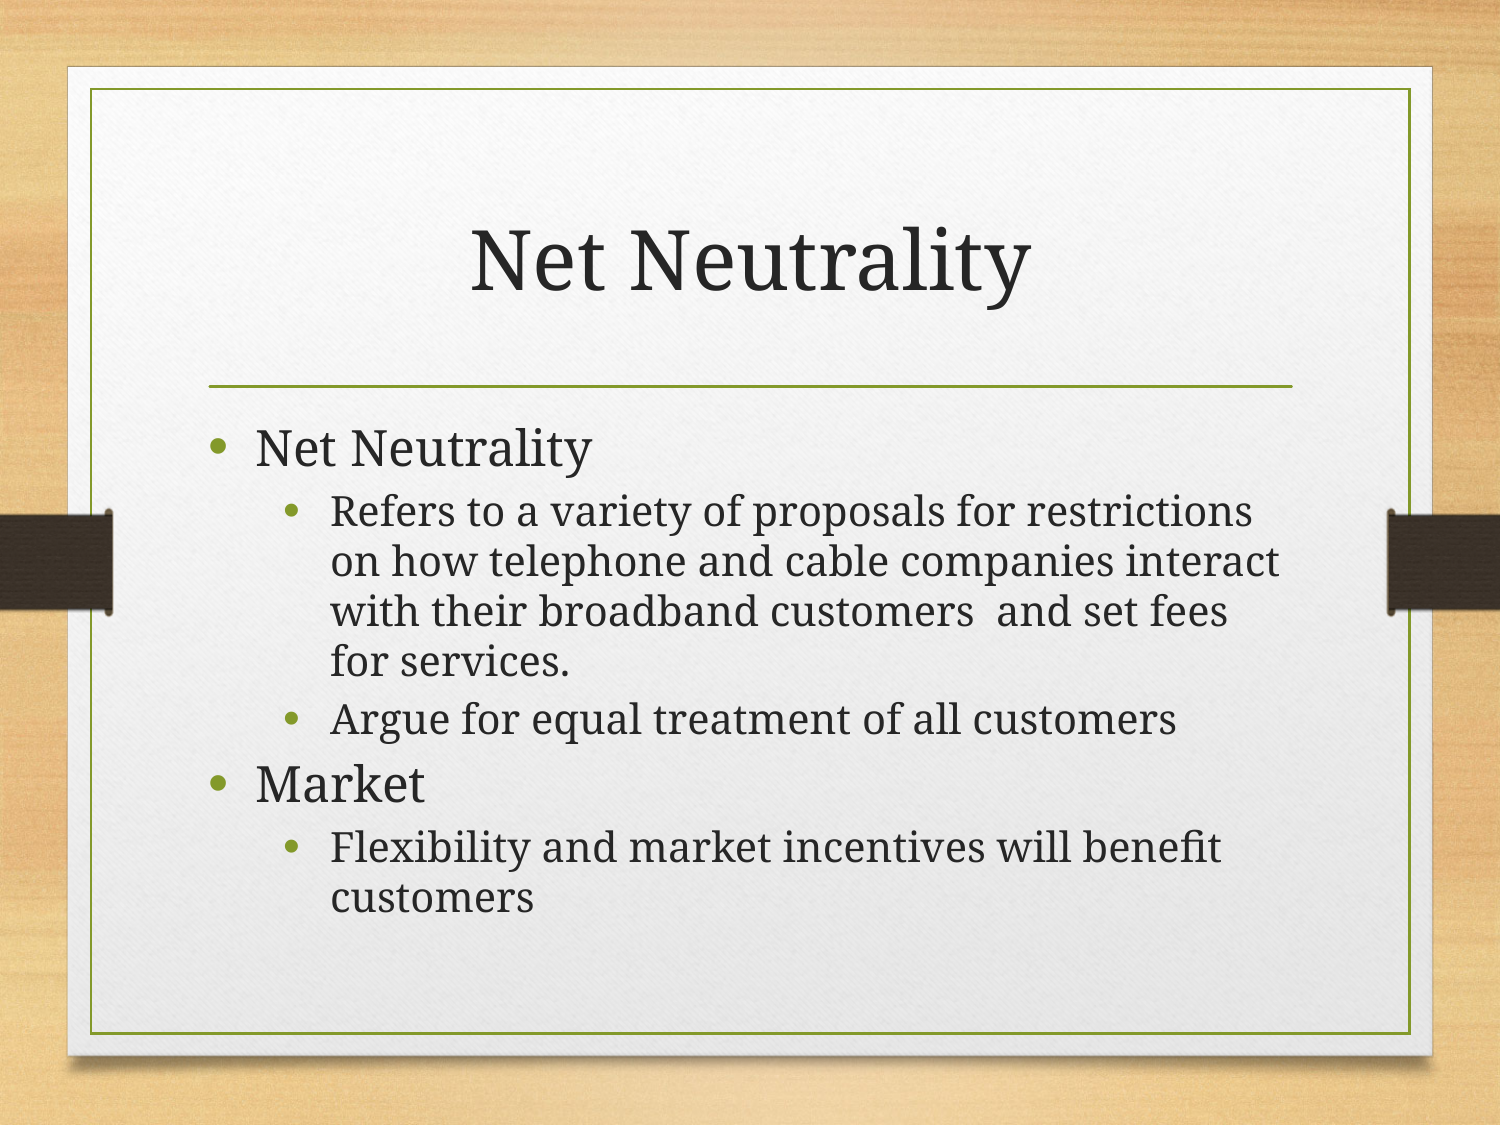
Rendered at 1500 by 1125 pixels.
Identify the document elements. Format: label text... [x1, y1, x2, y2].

list Net Neutrality Refers to a variety of proposals for restrictions on how telephone and cable companies interact with their broadband customers and set fees for services. Argue for equal treatment of all customers Market Flexibility and market incentives will benefit customers [193, 408, 1309, 974]
title Net Neutrality [193, 150, 1309, 365]
picture [0, 0, 1500, 1125]
